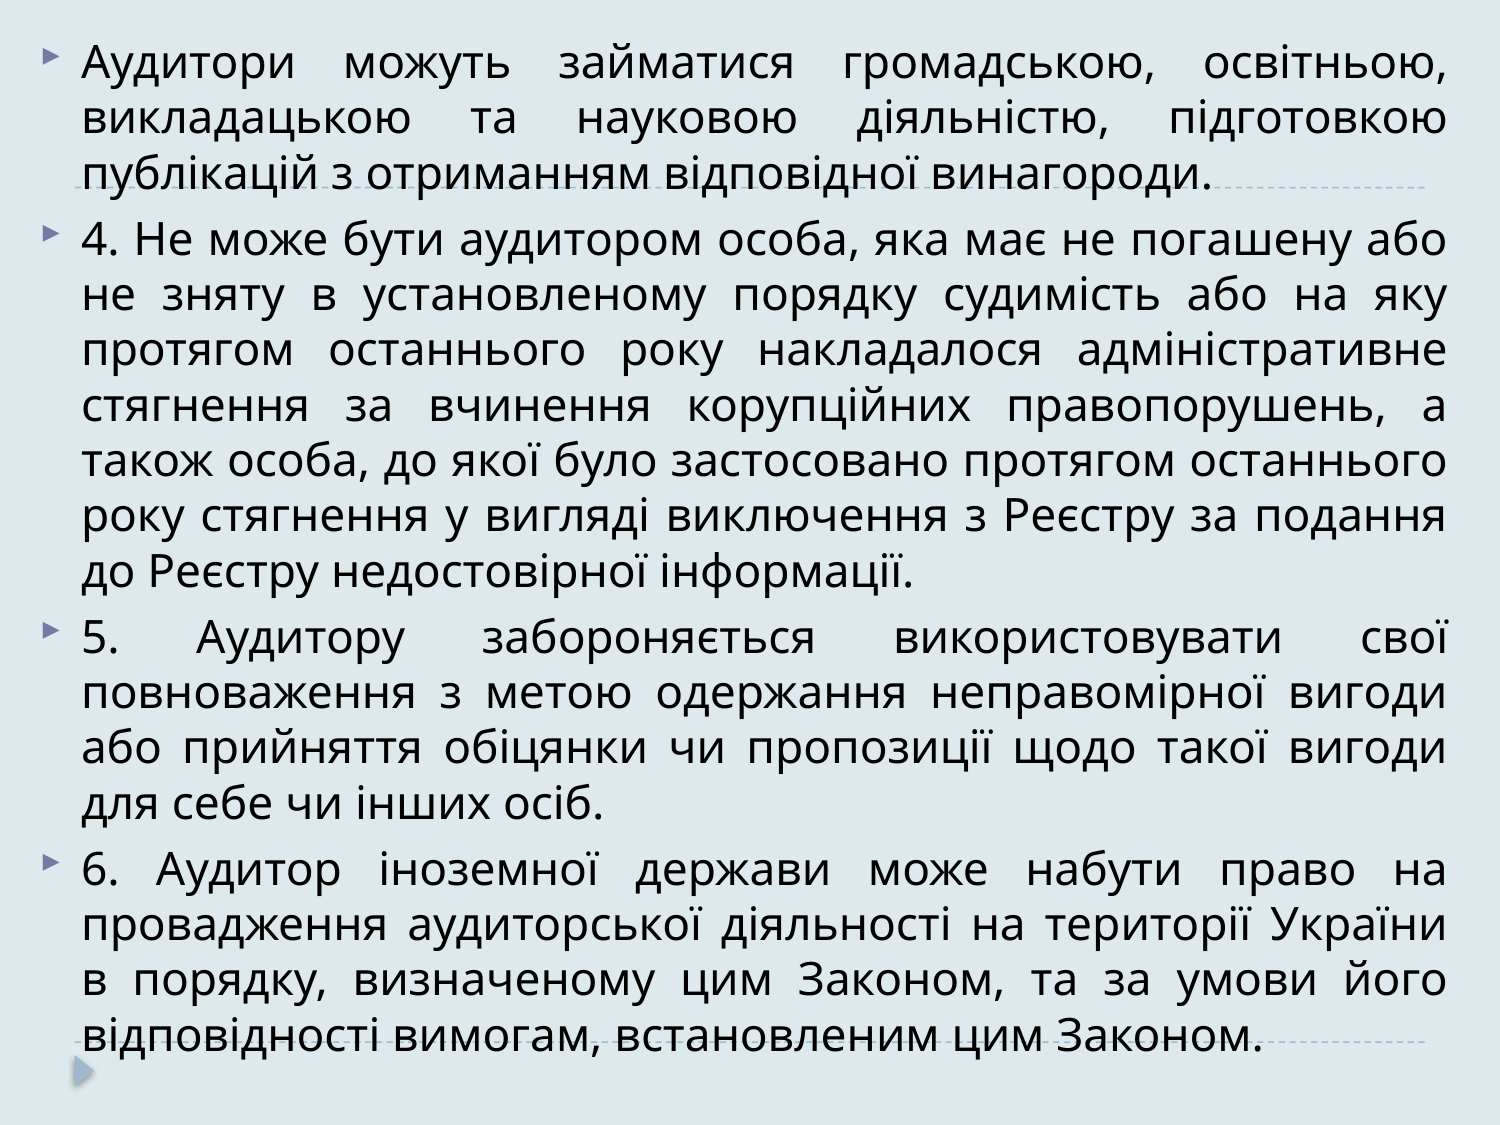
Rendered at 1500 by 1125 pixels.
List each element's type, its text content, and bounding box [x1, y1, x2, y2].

list Аудитори можуть займатися громадською, освітньою, викладацькою та науковою діяльністю, підготовкою публікацій з отриманням відповідної винагороди. 4. Не може бути аудитором особа, яка має не погашену або не зняту в установленому порядку судимість або на яку протягом останнього року накладалося адміністративне стягнення за вчинення корупційних правопорушень, а також особа, до якої було застосовано протягом останнього року стягнення у вигляді виключення з Реєстру за подання до Реєстру недостовірної інформації. 5. Аудитору забороняється використовувати свої повноваження з метою одержання неправомірної вигоди або прийняття обіцянки чи пропозиції щодо такої вигоди для себе чи інших осіб. 6. Аудитор іноземної держави може набути право на провадження аудиторської діяльності на території України в порядку, визначеному цим Законом, та за умови його відповідності вимогам, встановленим цим Законом. [24, 24, 1463, 1100]
